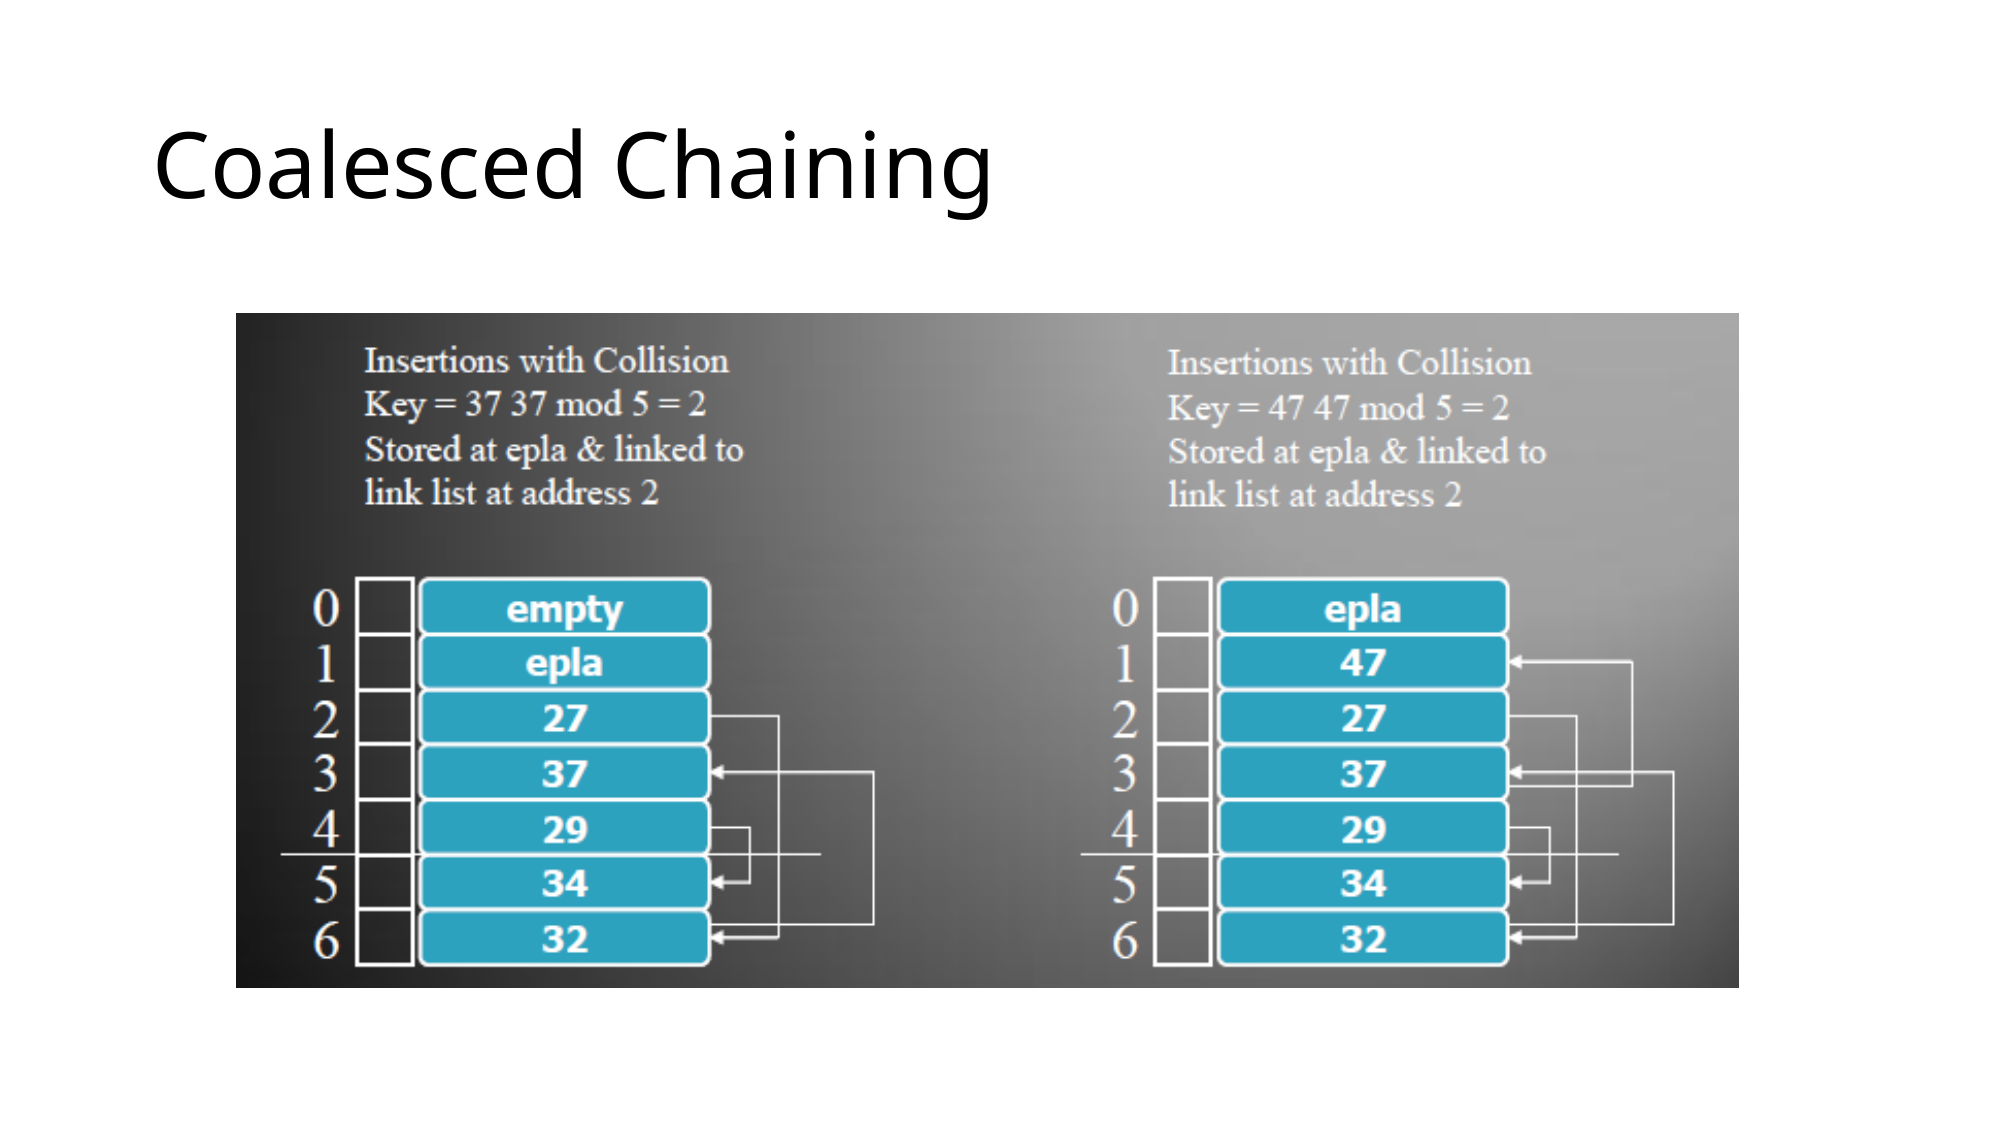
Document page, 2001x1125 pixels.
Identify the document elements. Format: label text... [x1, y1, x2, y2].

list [236, 313, 1739, 988]
title Coalesced Chaining [137, 59, 1863, 278]
